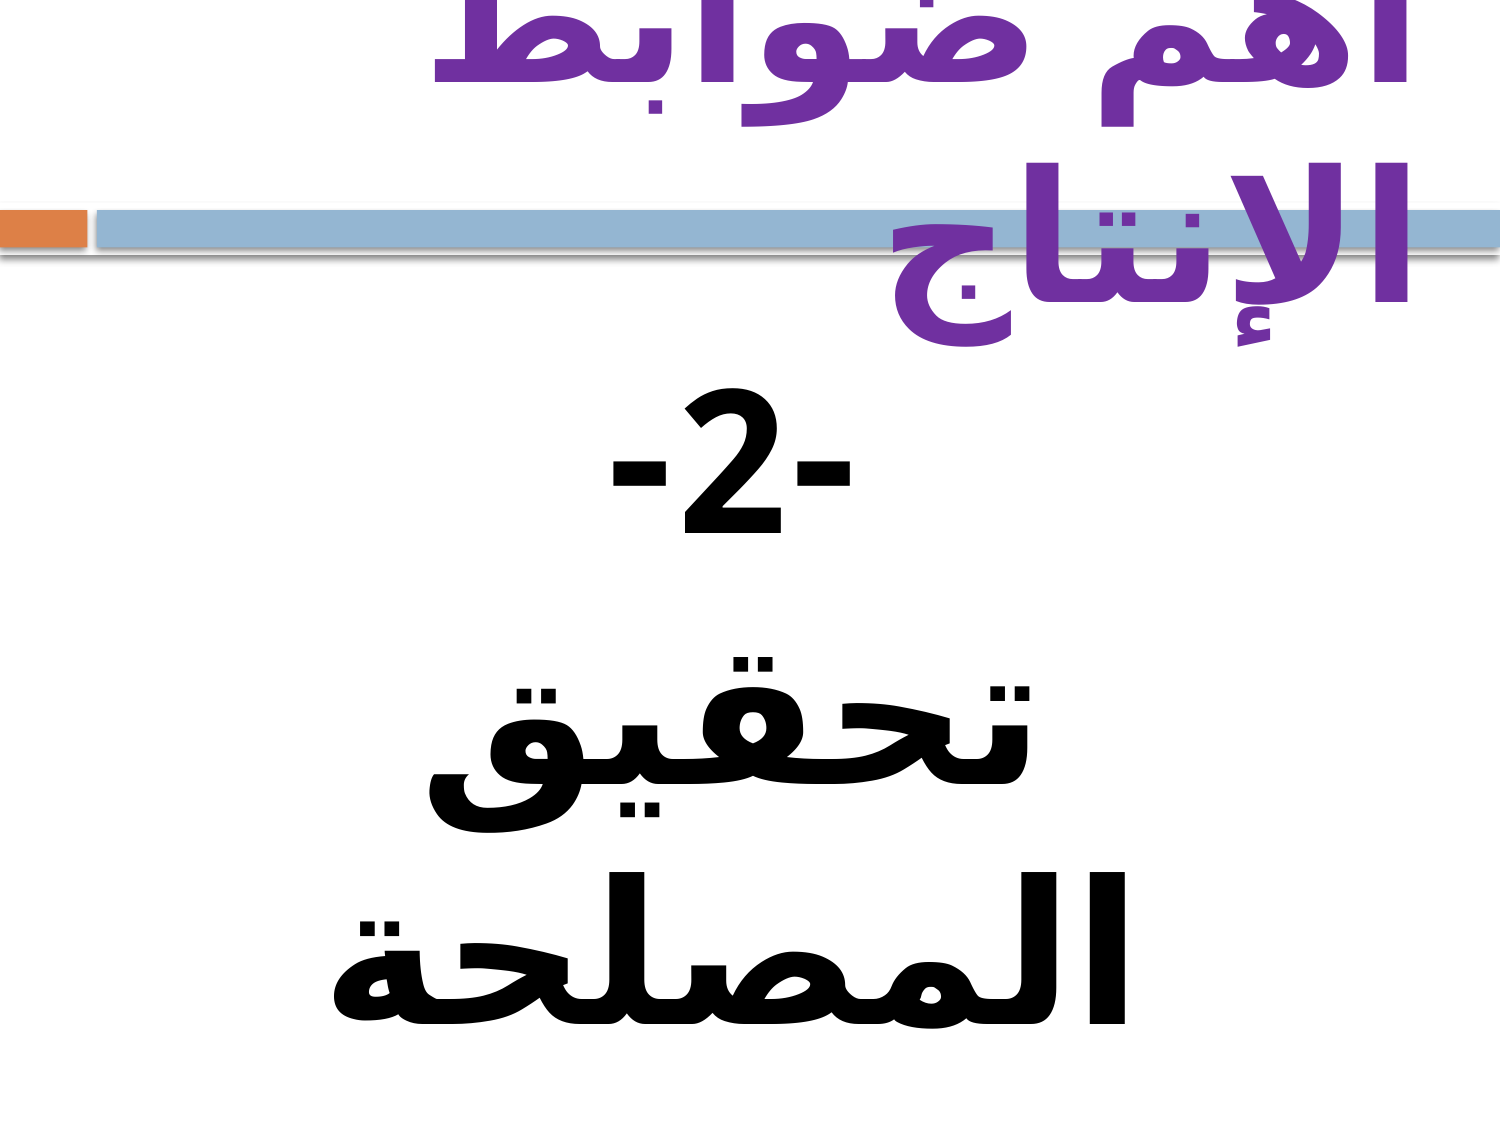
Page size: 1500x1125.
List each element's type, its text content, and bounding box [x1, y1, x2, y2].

list -2- تحقيق المصلحة [76, 326, 1500, 965]
title أهم ضوابط الإنتاج [100, 37, 1438, 200]
